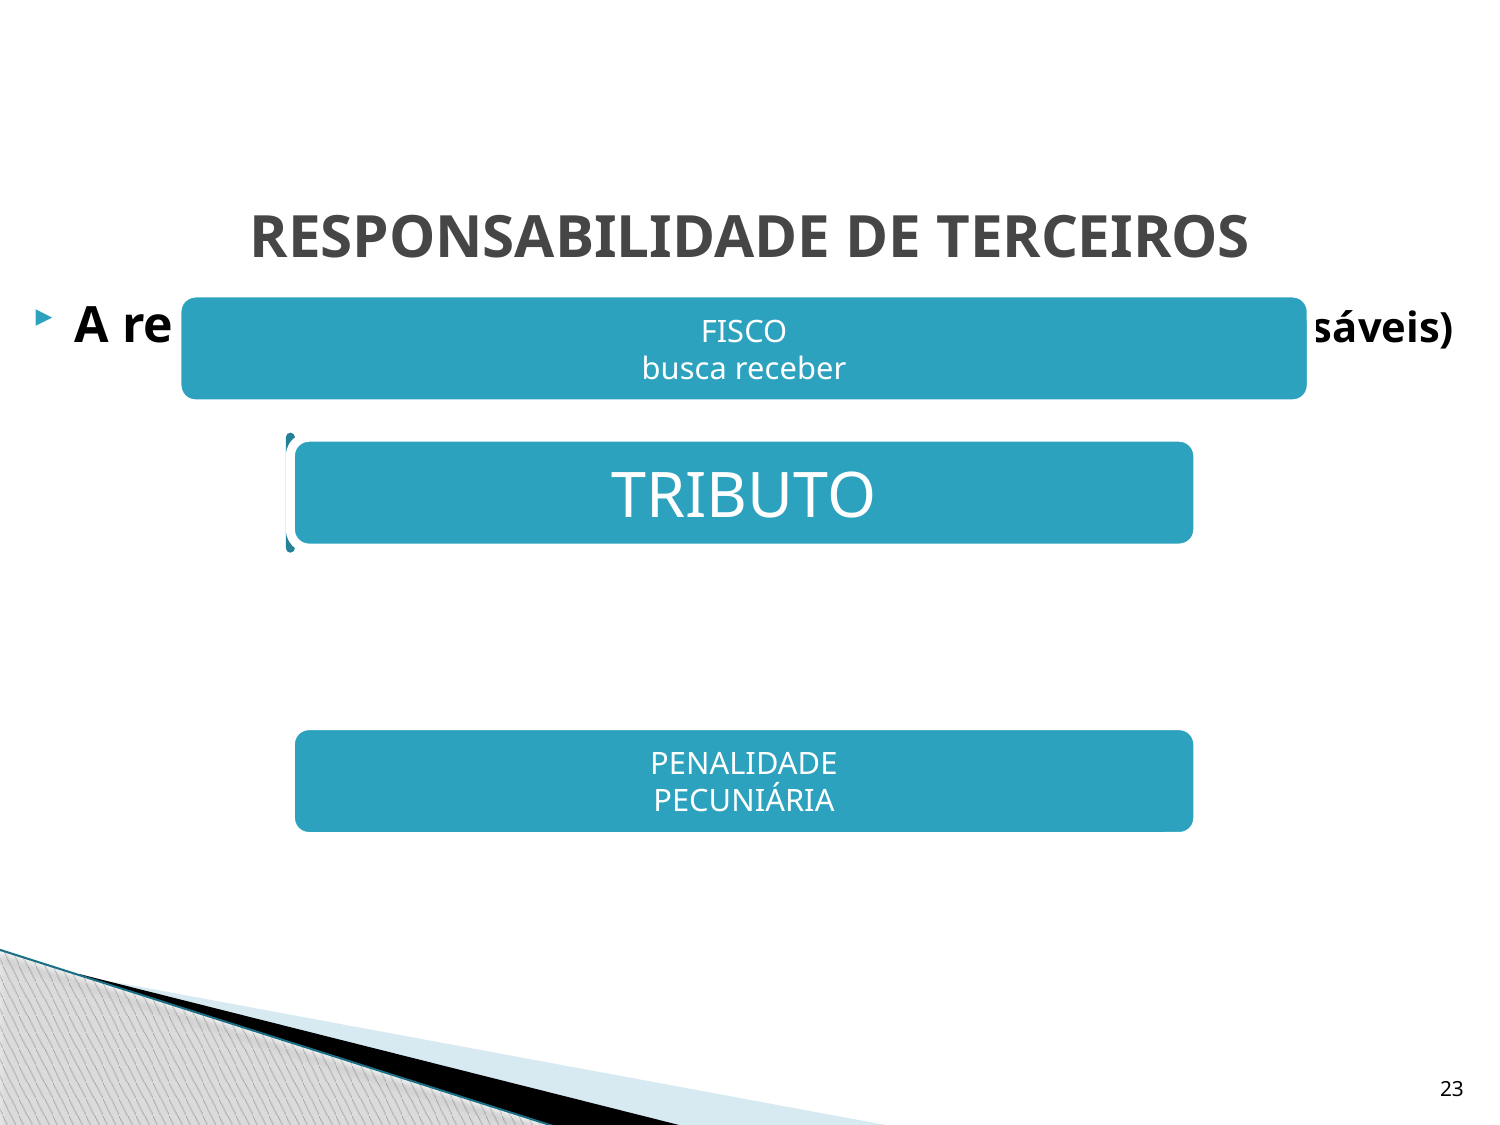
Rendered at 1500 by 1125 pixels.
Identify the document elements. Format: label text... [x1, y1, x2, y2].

list A responsabilidade de 3º ≅ sanção aos pais (responsáveis) [0, 269, 1500, 1125]
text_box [34, 292, 1454, 1125]
title RESPONSABILIDADE DE TERCEIROS [0, 199, 1500, 269]
